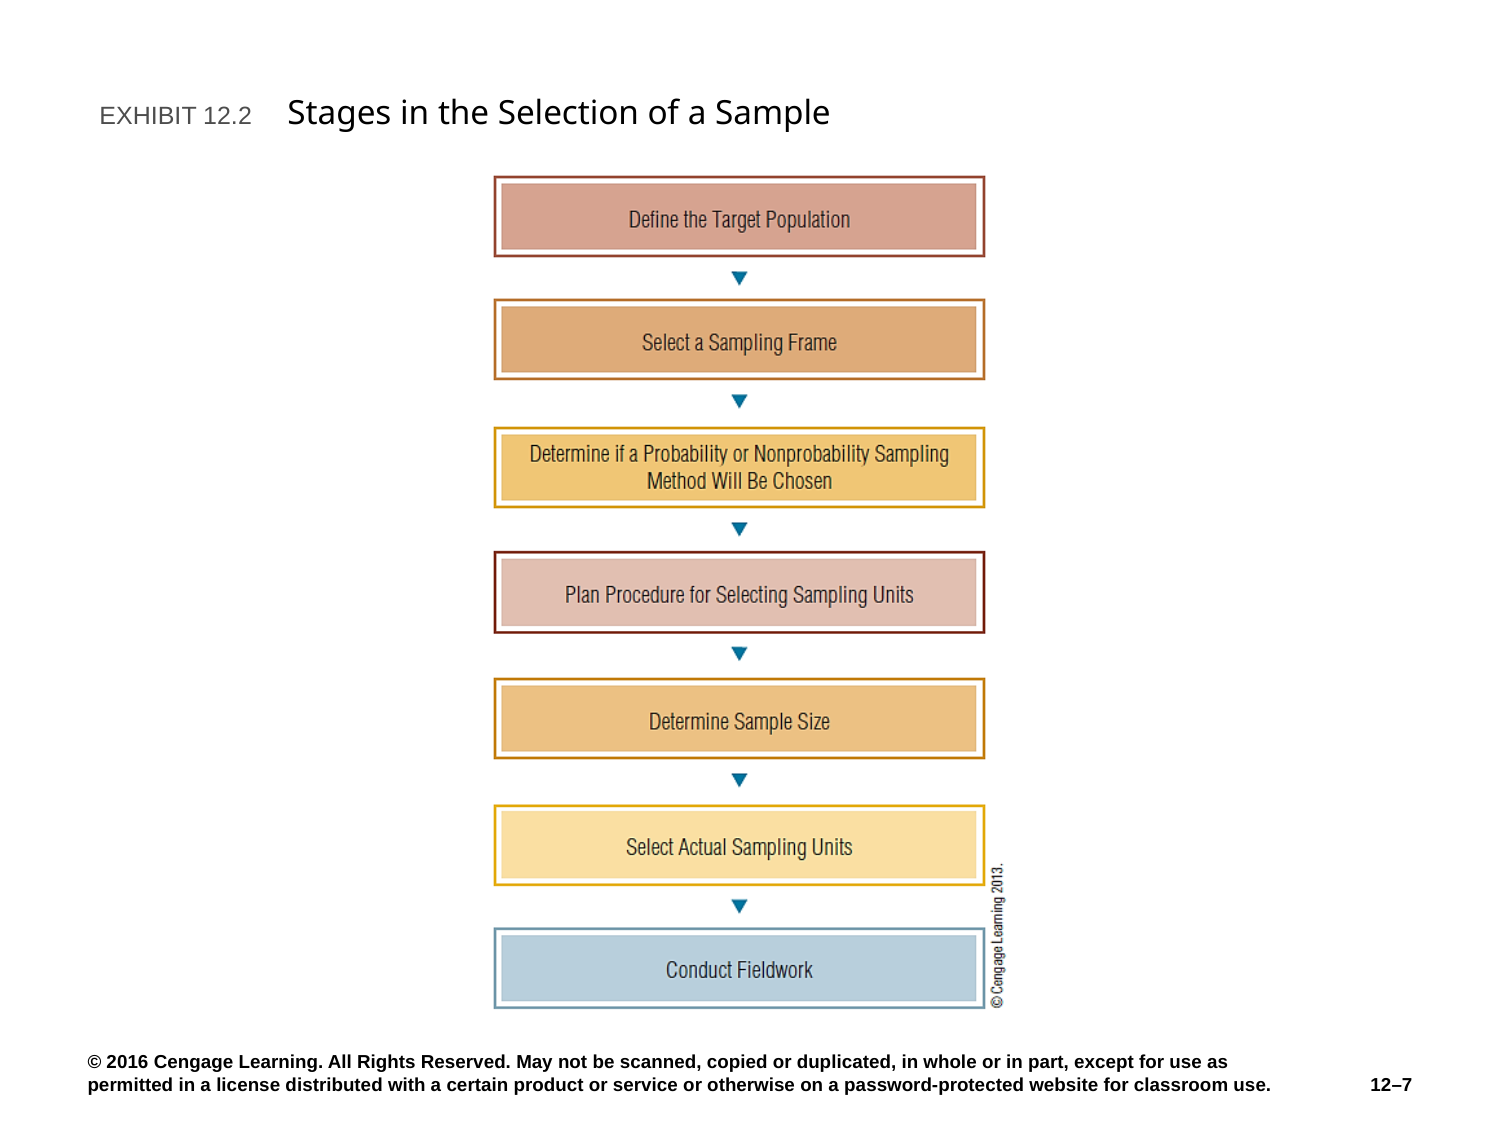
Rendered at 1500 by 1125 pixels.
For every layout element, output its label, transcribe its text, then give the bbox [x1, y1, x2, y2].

slide_number 12–7 [1050, 1042, 1413, 1103]
picture [490, 172, 1010, 1013]
footer © 2016 Cengage Learning. All Rights Reserved. May not be scanned, copied or duplicated, in whole or in part, except for use as permitted in a license distributed with a certain product or service or otherwise on a password-protected website for classroom use. [87, 1057, 1050, 1103]
text_box EXHIBIT 12.2 Stages in the Selection of a Sample [84, 84, 1414, 139]
